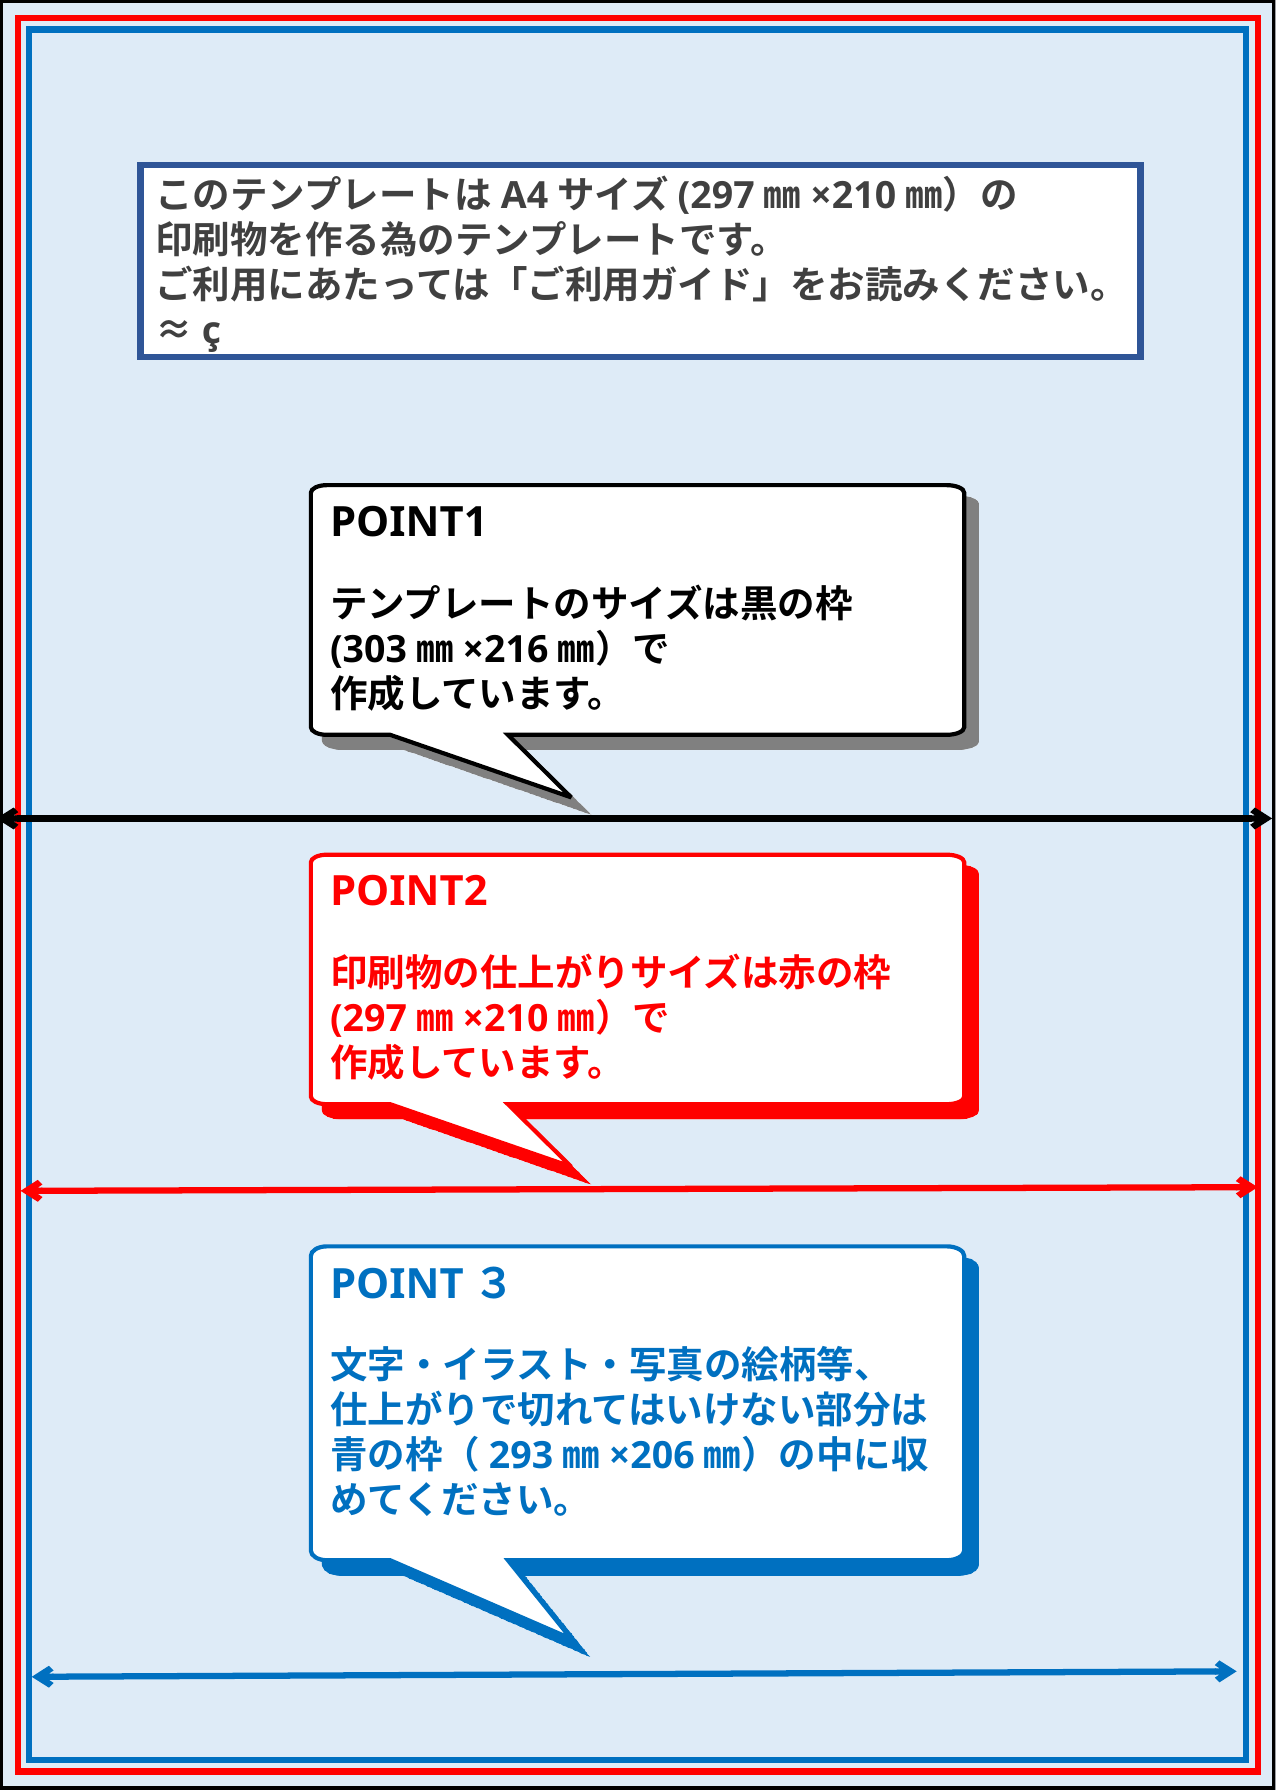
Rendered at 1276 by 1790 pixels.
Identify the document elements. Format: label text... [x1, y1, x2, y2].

text_box [28, 1191, 1247, 1761]
text_box POINT1 テンプレートのサイズは黒の枠 (303㎜×216㎜）で 作成しています。 [310, 485, 965, 798]
text_box このテンプレートはA4サイズ(297㎜×210㎜）の 印刷物を作る為のテンプレートです。 ご利用にあたっては「ご利用ガイド」をお読みください。≈ç [140, 164, 1142, 358]
text_box [28, 822, 1247, 1187]
text_box POINT３ 文字・イラスト・写真の絵柄等、 仕上がりで切れてはいけない部分は 青の枠（293㎜×206㎜）の中に収めてください。 [310, 1246, 965, 1639]
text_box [31, 1671, 1237, 1677]
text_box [20, 1187, 1258, 1191]
text_box [28, 28, 1247, 815]
text_box [17, 822, 1259, 1773]
text_box [17, 17, 1259, 815]
text_box [0, 0, 1276, 1790]
text_box POINT2 印刷物の仕上がりサイズは赤の枠(297㎜×210㎜）で 作成しています。 [310, 854, 965, 1167]
